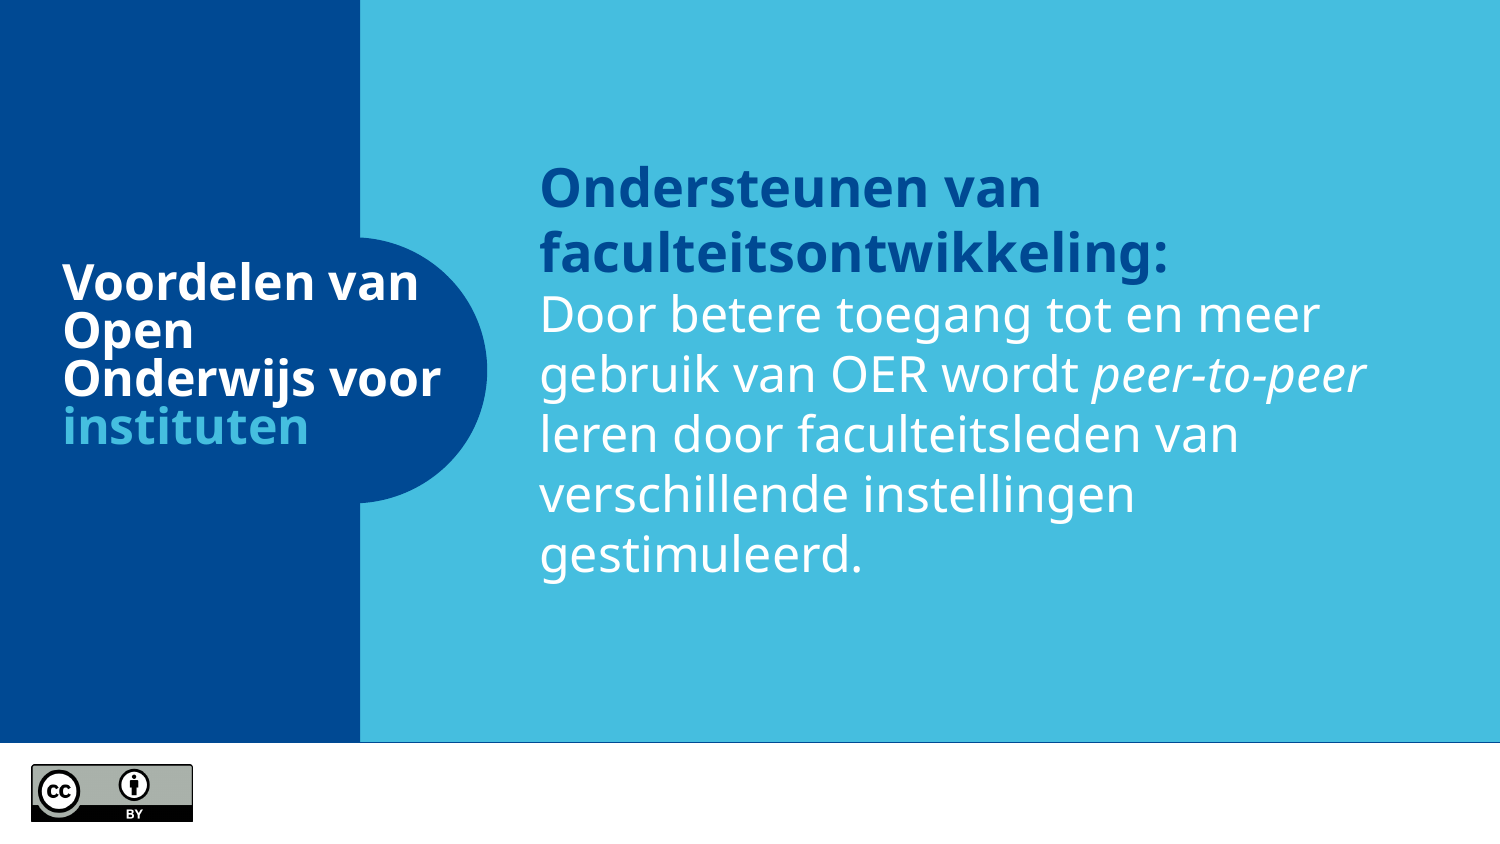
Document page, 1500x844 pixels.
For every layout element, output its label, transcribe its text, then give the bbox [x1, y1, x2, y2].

text_box [462, 292, 488, 448]
text_box Ondersteunen van faculteitsontwikkeling: Door betere toegang tot en meer gebruik van OER wordt peer-to-peer leren door faculteitsleden van verschillende instellingen gestimuleerd. [524, 138, 1467, 598]
text_box [0, 0, 361, 742]
picture [31, 764, 193, 822]
text_box Voordelen van Open Onderwijs voor instituten [47, 246, 462, 469]
text_box [0, 750, 1500, 844]
text_box [262, 469, 443, 504]
text_box [304, 237, 401, 246]
